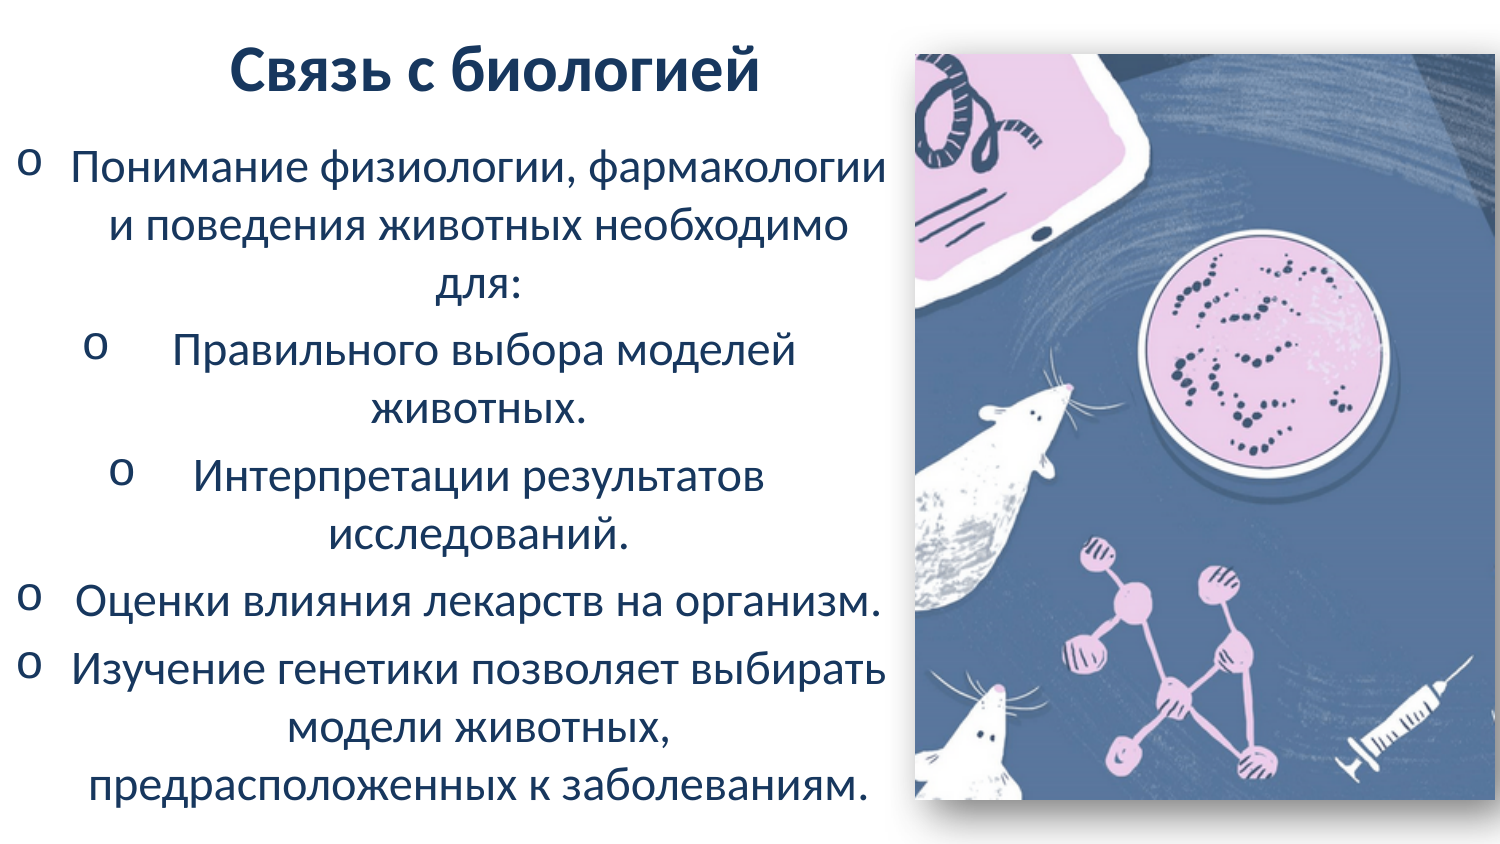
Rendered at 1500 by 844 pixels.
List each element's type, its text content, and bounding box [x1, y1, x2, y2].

title Связь с биологией [0, 0, 1246, 126]
list Понимание физиологии, фармакологии и поведения животных необходимо для: Правильного выбора моделей животных. Интерпретации результатов исследований. Оценки влияния лекарств на организм. Изучение генетики позволяет выбирать модели животных, предрасположенных к заболеваниям. [0, 126, 904, 844]
picture [915, 54, 1495, 801]
